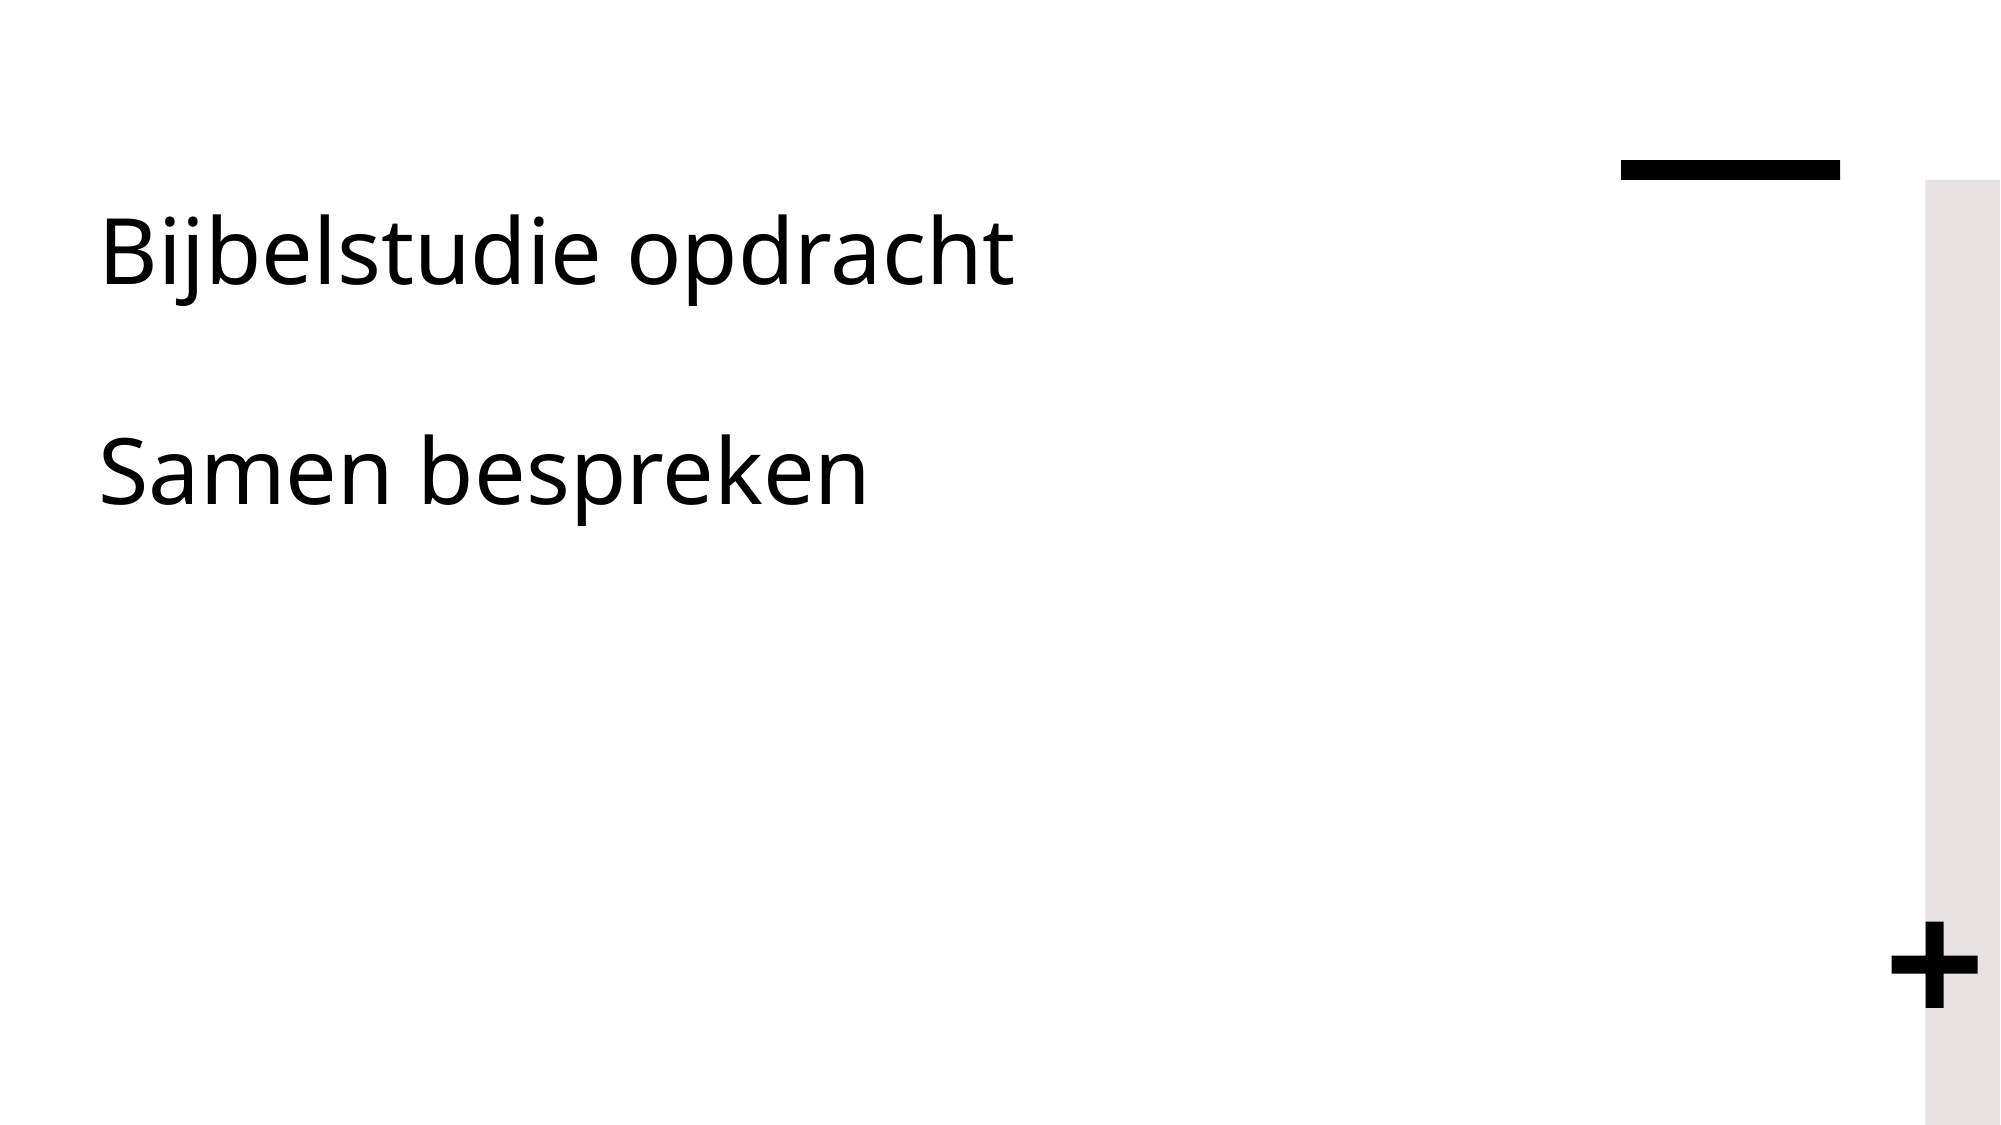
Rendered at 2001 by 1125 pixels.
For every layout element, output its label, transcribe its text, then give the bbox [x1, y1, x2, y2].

title Bijbelstudie opdracht Samen bespreken [83, 185, 1440, 927]
